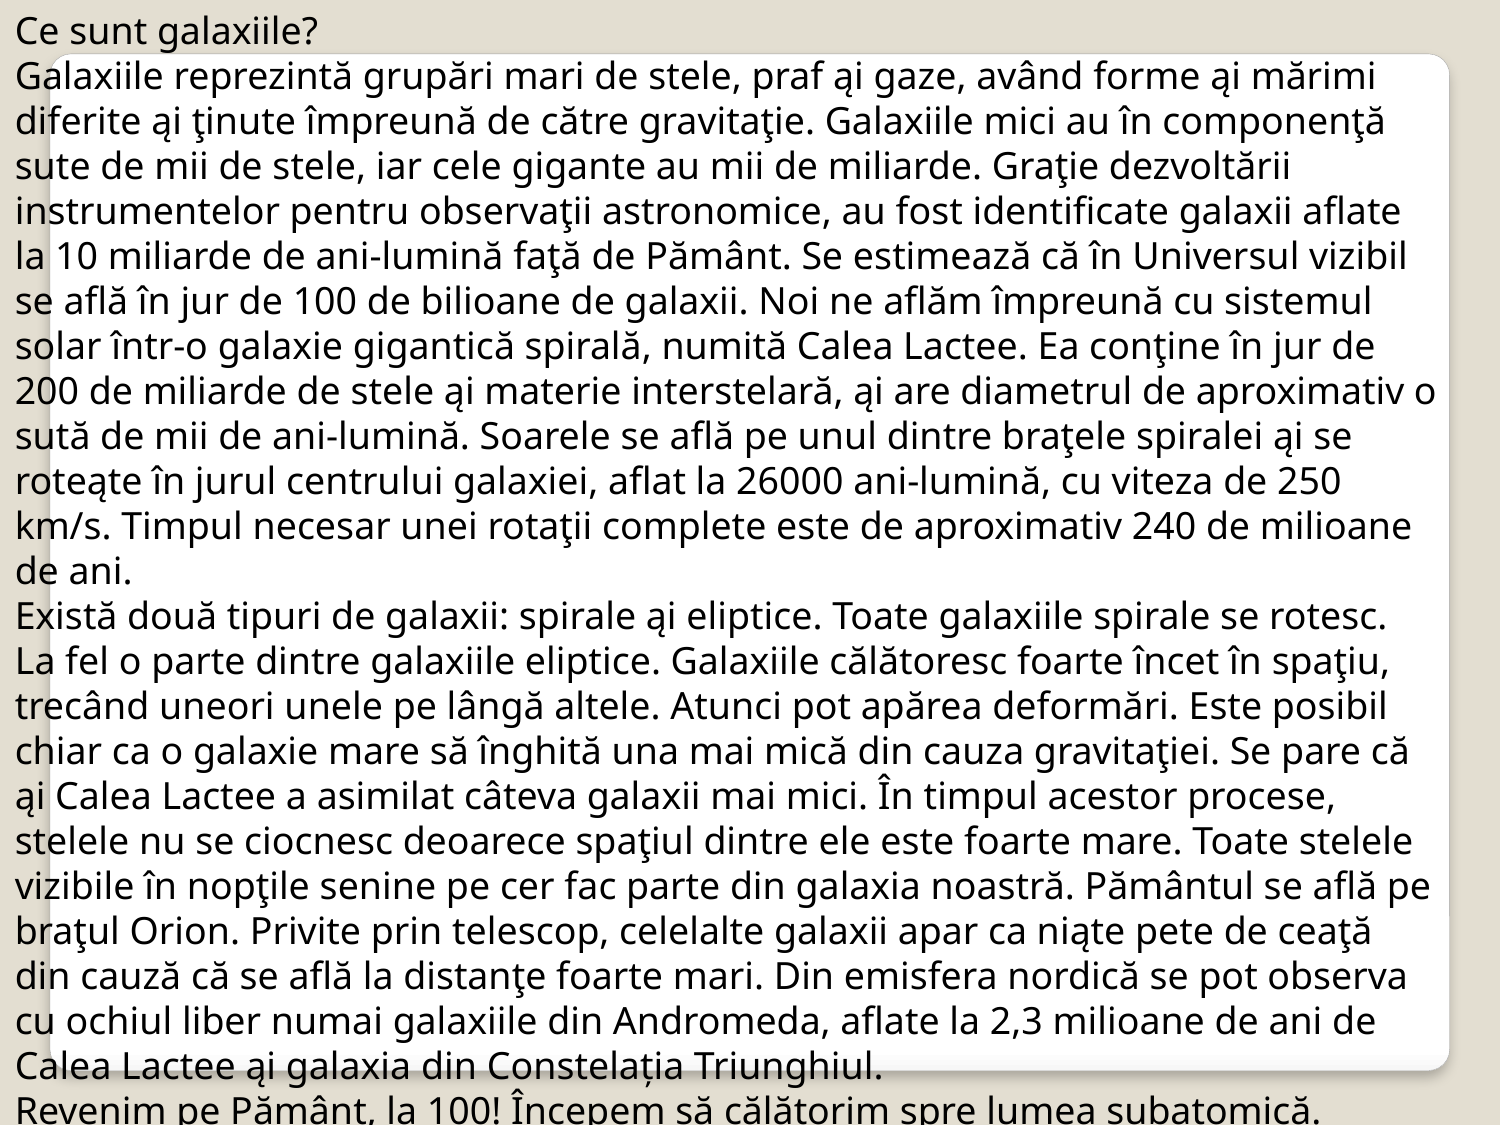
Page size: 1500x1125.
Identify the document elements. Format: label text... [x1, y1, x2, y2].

text_box Ce sunt galaxiile? Galaxiile reprezintă grupări mari de stele, praf ąi gaze, având forme ąi mărimi diferite ąi ţinute împreună de către gravitaţie. Galaxiile mici au în componenţă sute de mii de stele, iar cele gigante au mii de miliarde. Graţie dezvoltării instrumentelor pentru observaţii astronomice, au fost identificate galaxii aflate la 10 miliarde de ani-lumină faţă de Pământ. Se estimează că în Universul vizibil se află în jur de 100 de bilioane de galaxii. Noi ne aflăm împreună cu sistemul solar într-o galaxie gigantică spirală, numită Calea Lactee. Ea conţine în jur de 200 de miliarde de stele ąi materie interstelară, ąi are diametrul de aproximativ o sută de mii de ani-lumină. Soarele se află pe unul dintre braţele spiralei ąi se roteąte în jurul centrului galaxiei, aflat la 26000 ani-lumină, cu viteza de 250 km/s. Timpul necesar unei rotaţii complete este de aproximativ 240 de milioane de ani. Există două tipuri de galaxii: spirale ąi eliptice. Toate galaxiile spirale se rotesc. La fel o parte dintre galaxiile eliptice. Galaxiile călătoresc foarte încet în spaţiu, trecând uneori unele pe lângă altele. Atunci pot apărea deformări. Este posibil chiar ca o galaxie mare să înghită una mai mică din cauza gravitaţiei. Se pare că ąi Calea Lactee a asimilat câteva galaxii mai mici. În timpul acestor procese, stelele nu se ciocnesc deoarece spaţiul dintre ele este foarte mare. Toate stelele vizibile în nopţile senine pe cer fac parte din galaxia noastră. Pământul se află pe braţul Orion. Privite prin telescop, celelalte galaxii apar ca niąte pete de ceaţă din cauză că se află la distanţe foarte mari. Din emisfera nordică se pot observa cu ochiul liber numai galaxiile din Andromeda, aflate la 2,3 milioane de ani de Calea Lactee ąi galaxia din Constelaţia Triunghiul. Revenim pe Pământ, la 100! Începem să călătorim spre lumea subatomică. [0, 0, 1453, 1125]
